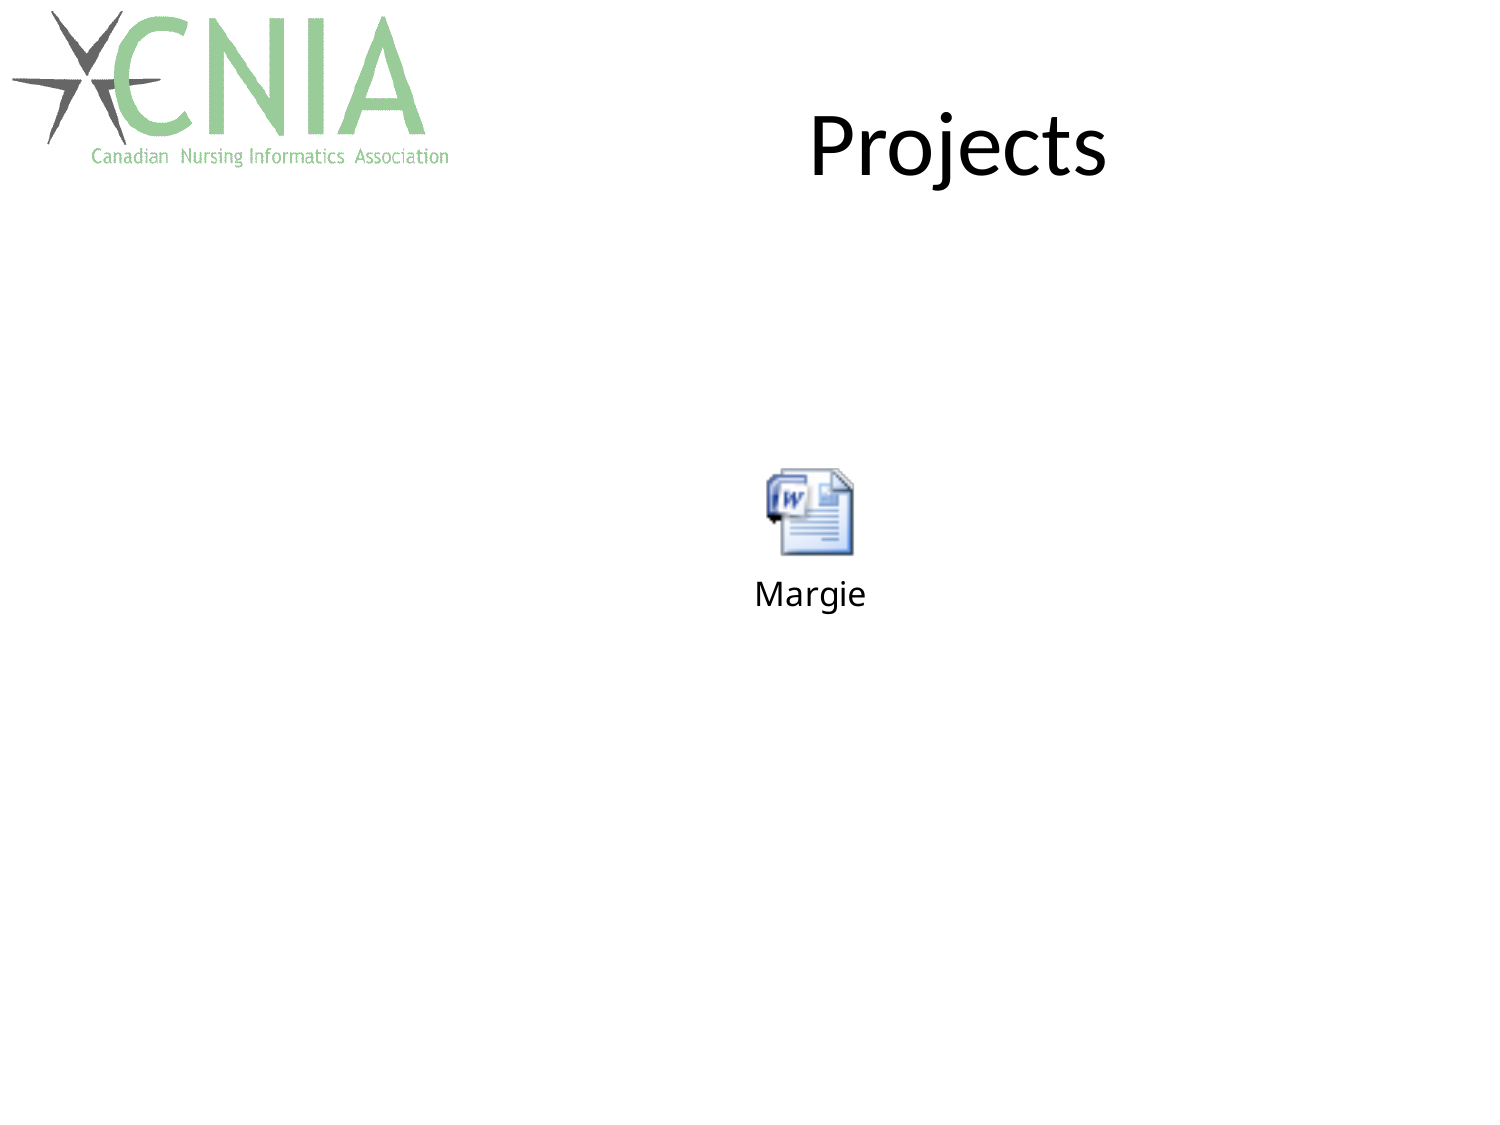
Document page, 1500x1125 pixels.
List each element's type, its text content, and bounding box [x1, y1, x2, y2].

title Projects [491, 44, 1426, 233]
picture [0, 0, 453, 170]
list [674, 467, 947, 698]
